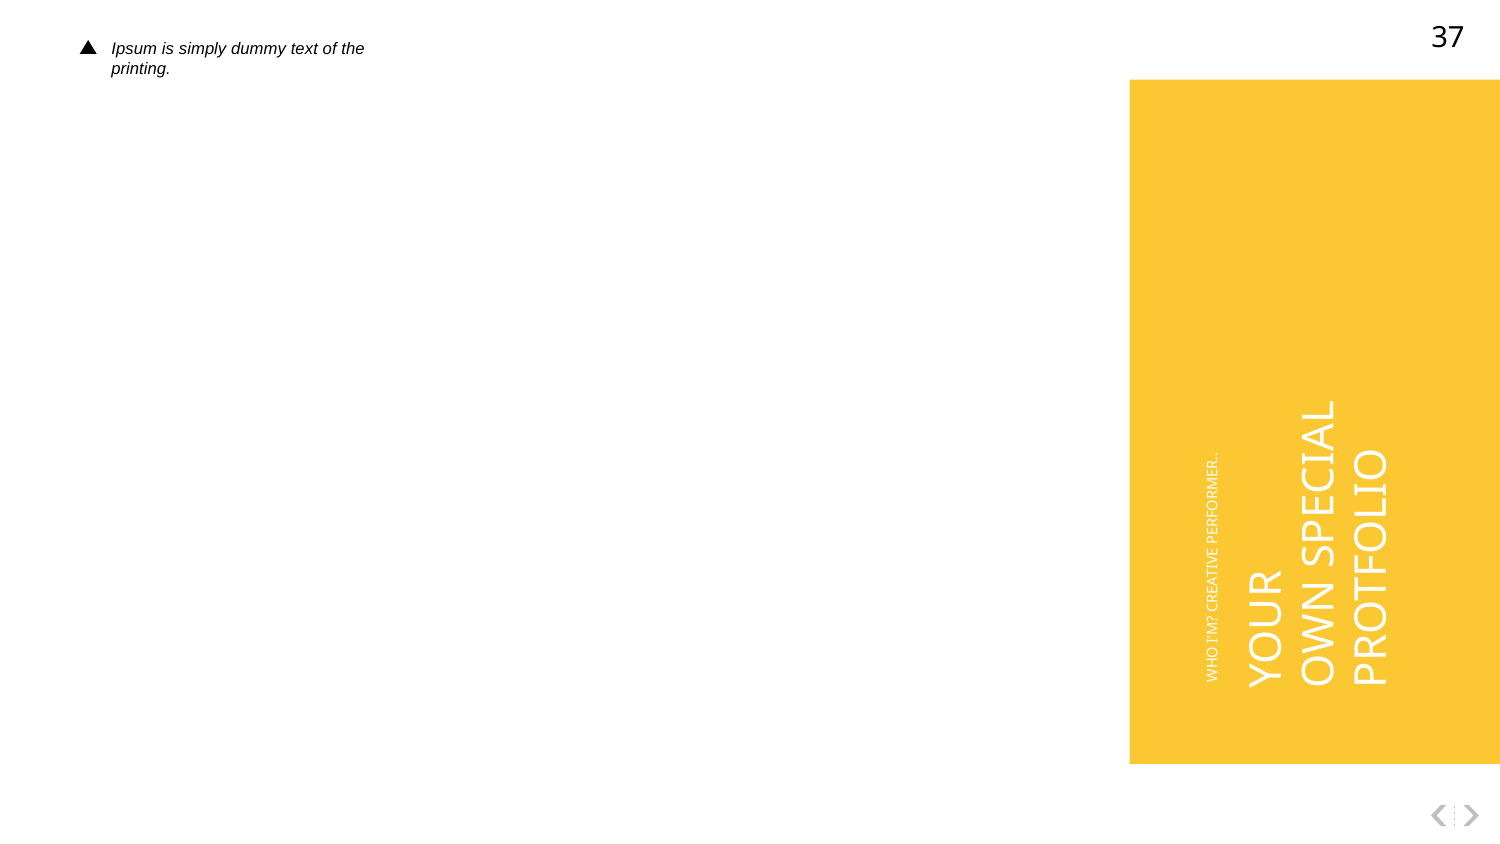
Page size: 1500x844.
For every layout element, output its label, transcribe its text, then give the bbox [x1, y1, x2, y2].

text_box [79, 40, 97, 54]
text_box Ipsum is simply dummy text of the printing. [100, 32, 440, 63]
picture [79, 79, 1500, 765]
text_box ‹#› [1419, 13, 1488, 63]
